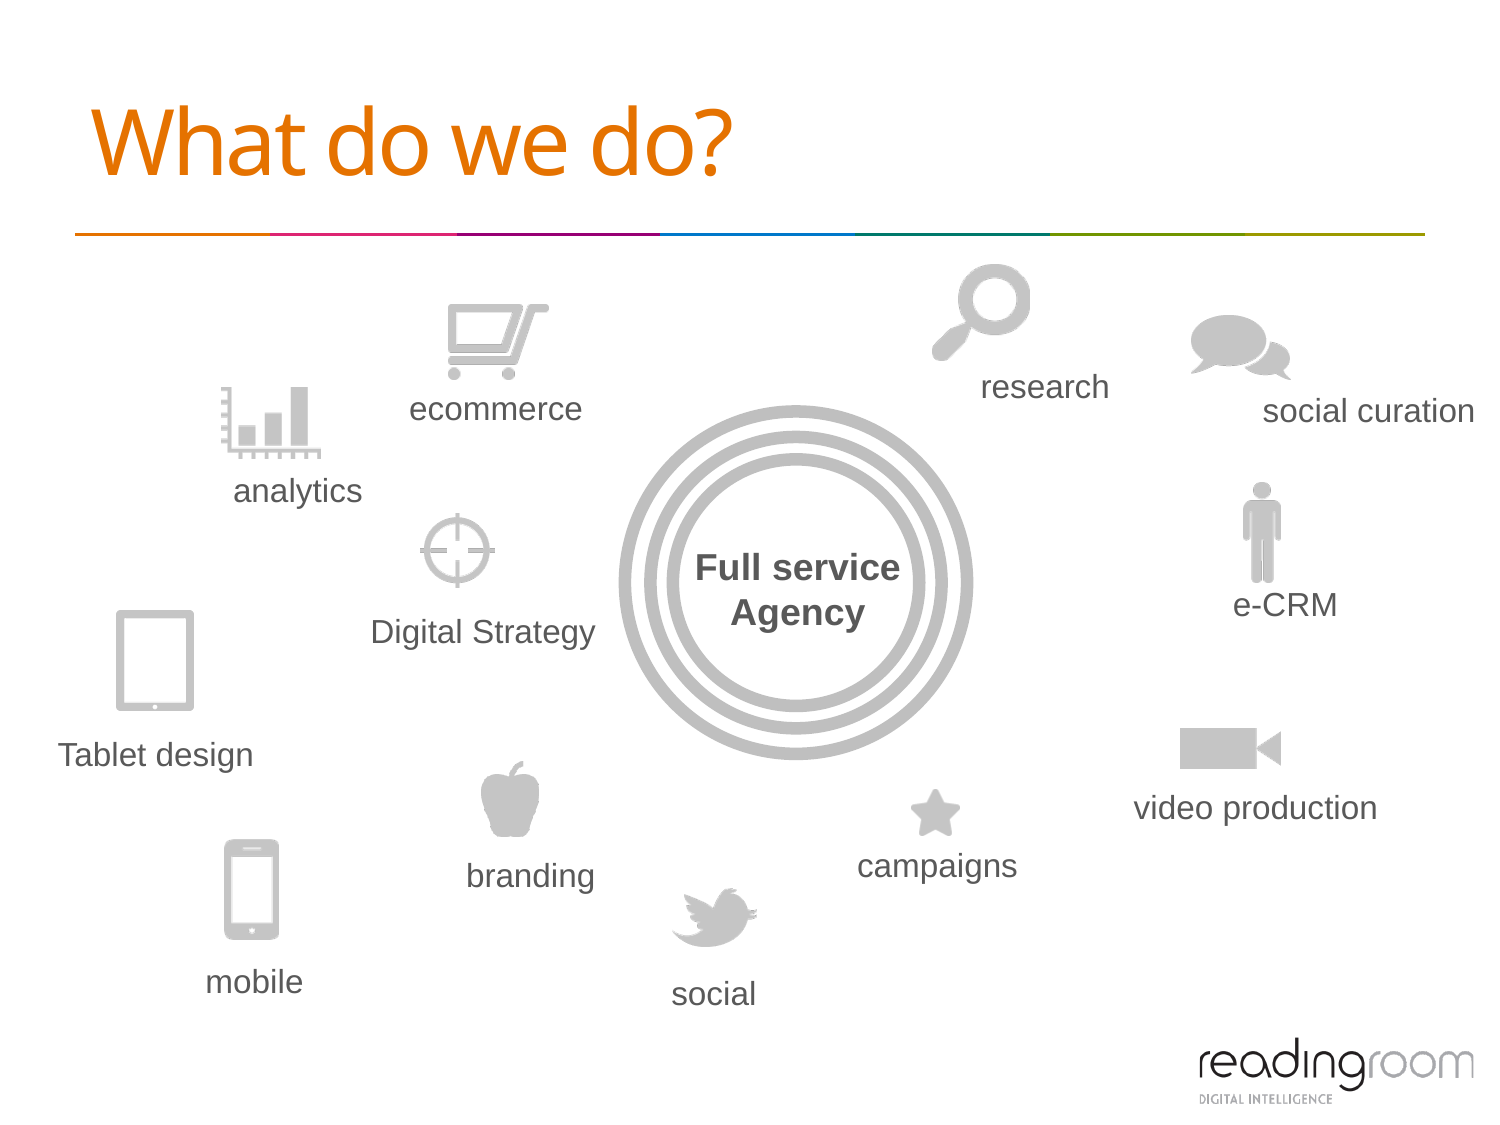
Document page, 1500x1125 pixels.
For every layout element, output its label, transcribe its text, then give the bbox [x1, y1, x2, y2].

picture [220, 387, 321, 460]
picture [115, 610, 194, 711]
text_box Digital Strategy [337, 602, 619, 663]
picture [448, 304, 549, 380]
text_box branding [436, 847, 625, 901]
picture [420, 513, 495, 589]
picture [932, 264, 1030, 362]
picture [1242, 482, 1281, 583]
text_box research [965, 357, 1155, 412]
text_box social [601, 965, 827, 1060]
picture [481, 761, 539, 837]
picture [672, 888, 757, 948]
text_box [624, 411, 968, 755]
picture [1180, 728, 1281, 769]
text_box social curation [1215, 381, 1500, 457]
text_box campaigns [773, 836, 1102, 931]
text_box ecommerce [344, 379, 598, 440]
picture [1191, 315, 1292, 380]
text_box analytics [193, 461, 403, 522]
text_box Tablet design [0, 725, 320, 821]
title What do we do? [75, 45, 1425, 233]
text_box mobile [142, 952, 367, 1048]
picture [224, 838, 279, 940]
text_box e-CRM [1121, 575, 1450, 671]
picture [911, 788, 961, 837]
text_box video production [1084, 779, 1427, 840]
